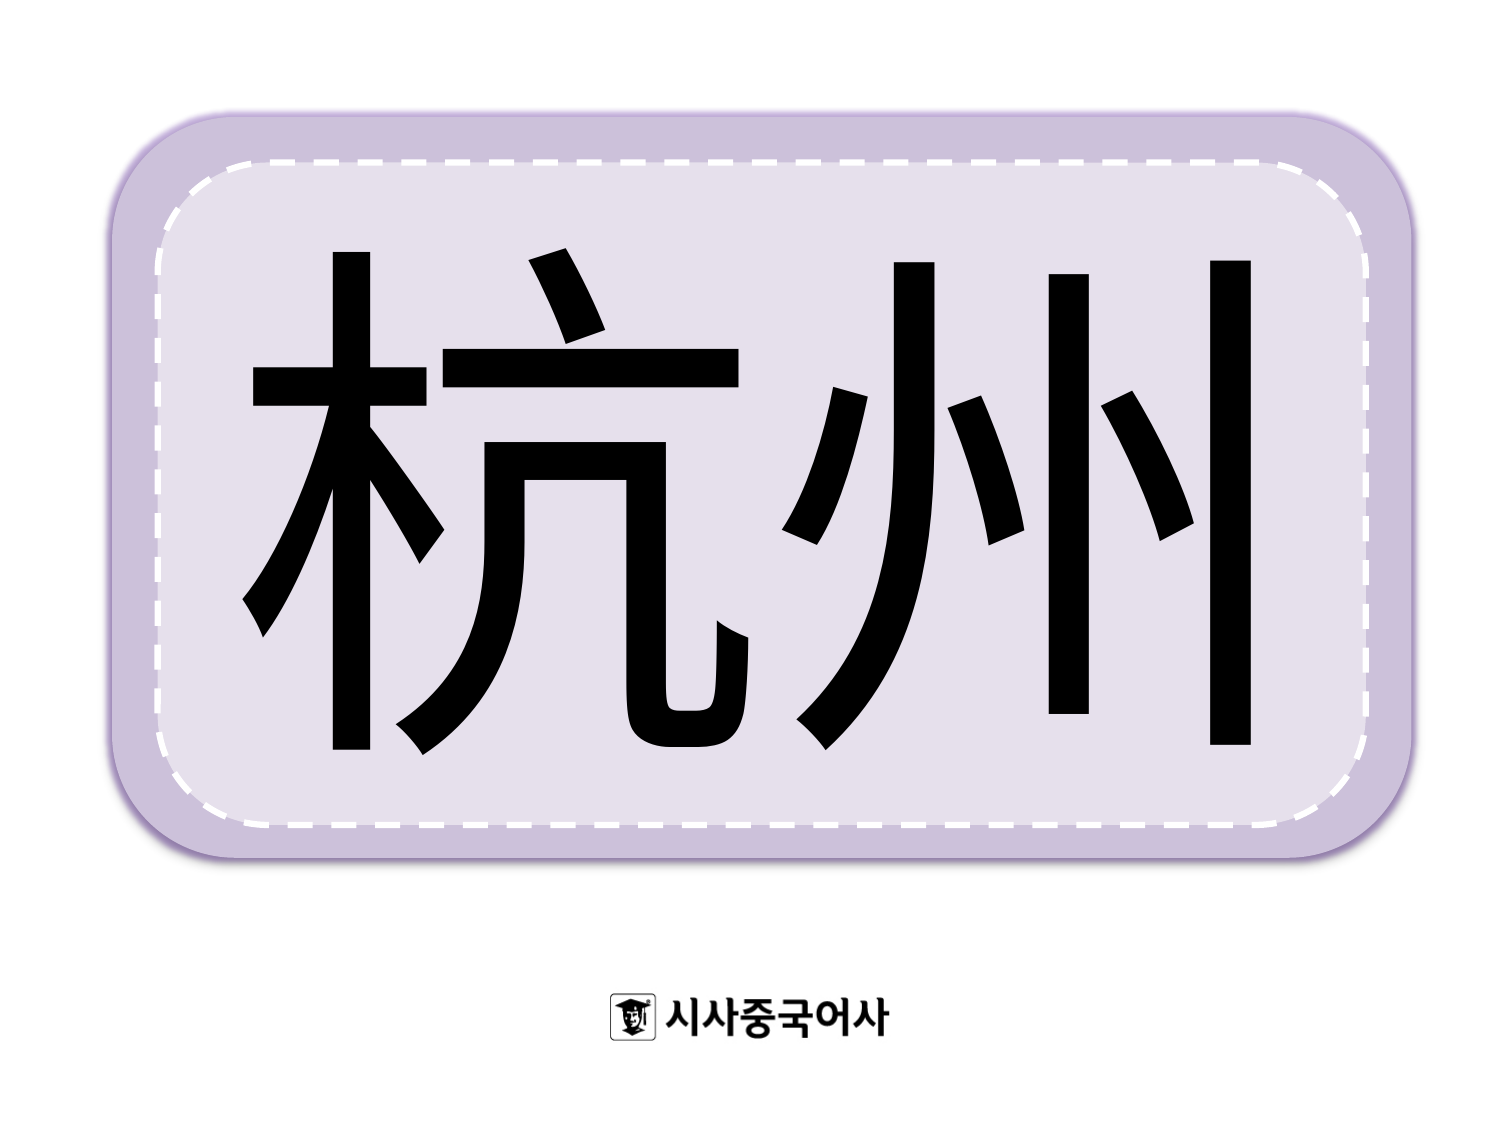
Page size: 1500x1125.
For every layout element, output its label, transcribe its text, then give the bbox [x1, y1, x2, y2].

picture [602, 987, 898, 1047]
text_box 杭州 [162, 160, 1371, 824]
